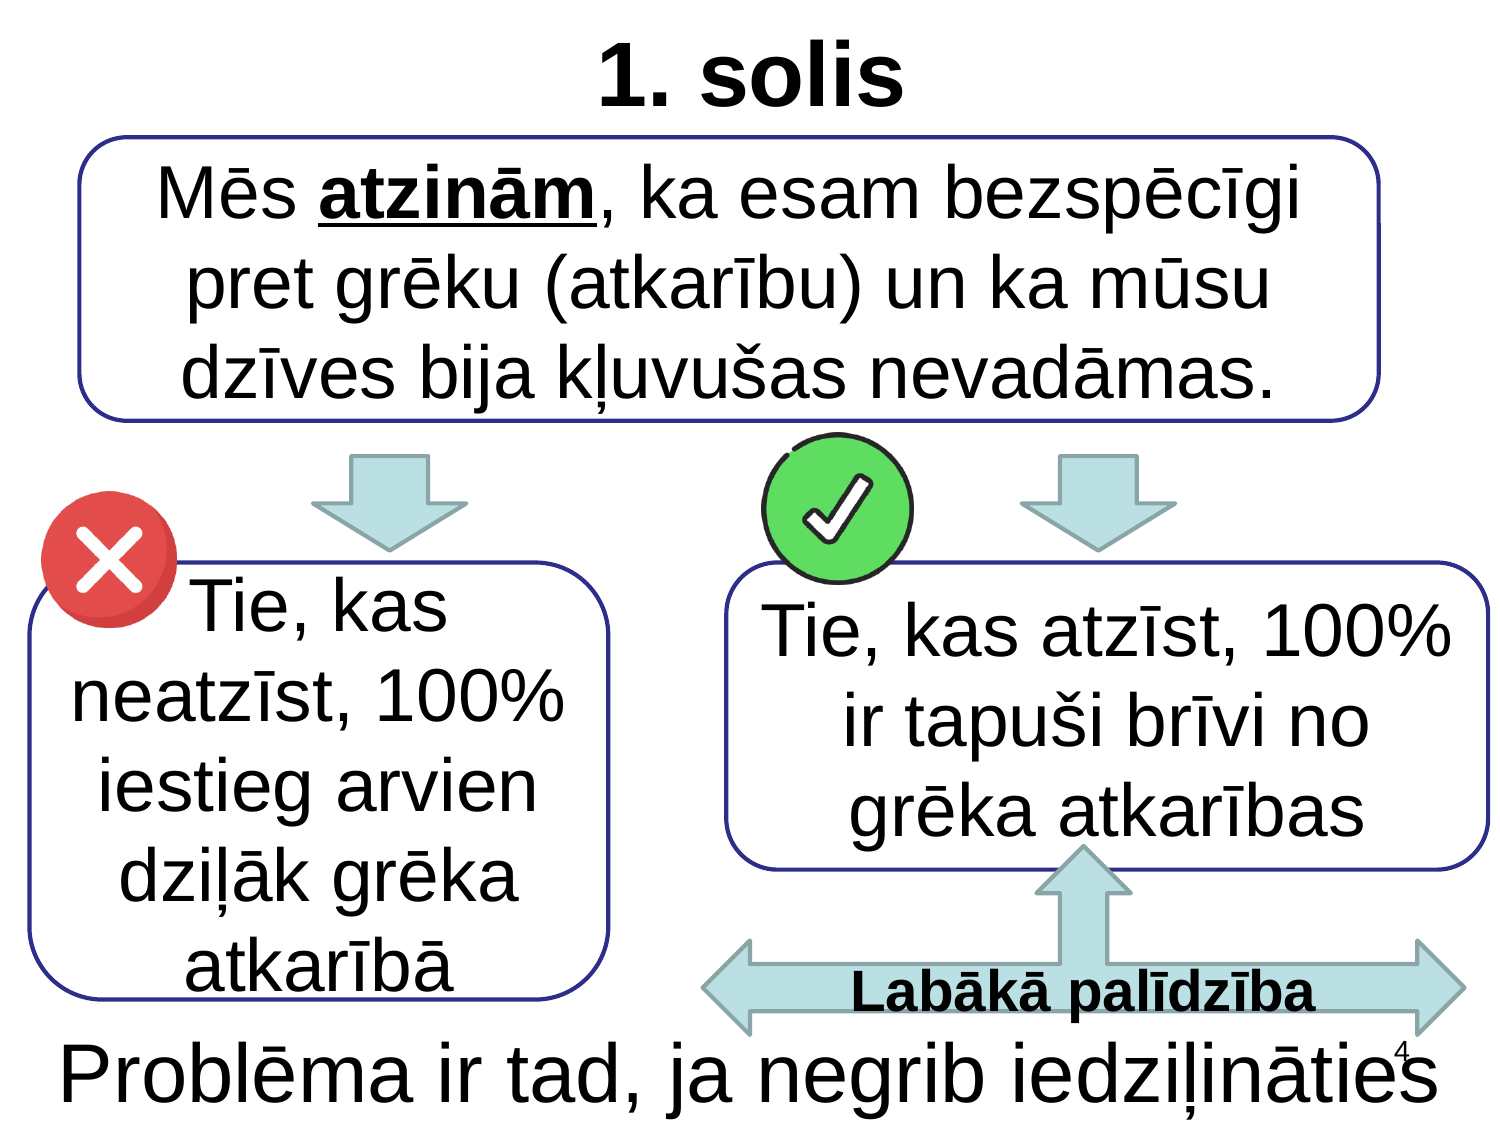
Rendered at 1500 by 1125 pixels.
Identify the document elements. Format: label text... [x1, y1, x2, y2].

text_box [310, 454, 469, 553]
text_box Mēs atzinām, ka esam bezspēcīgi pret grēku (atkarību) un ka mūsu dzīves bija kļuvušas nevadāmas. [77, 135, 1381, 423]
text_box Tie, kas atzīst, 100% ir tapuši brīvi no grēka atkarības [724, 560, 1491, 872]
text_box Tie, kas neatzīst, 100% iestieg arvien dziļāk grēka atkarībā [27, 560, 611, 1002]
title 1. solis [76, 0, 1428, 140]
text_box [1019, 454, 1178, 553]
picture [761, 432, 914, 585]
text_box Labākā palīdzība [700, 843, 1467, 1037]
picture [41, 491, 178, 628]
text_box Problēma ir tad, ja negrib iedziļināties [0, 1011, 1500, 1113]
